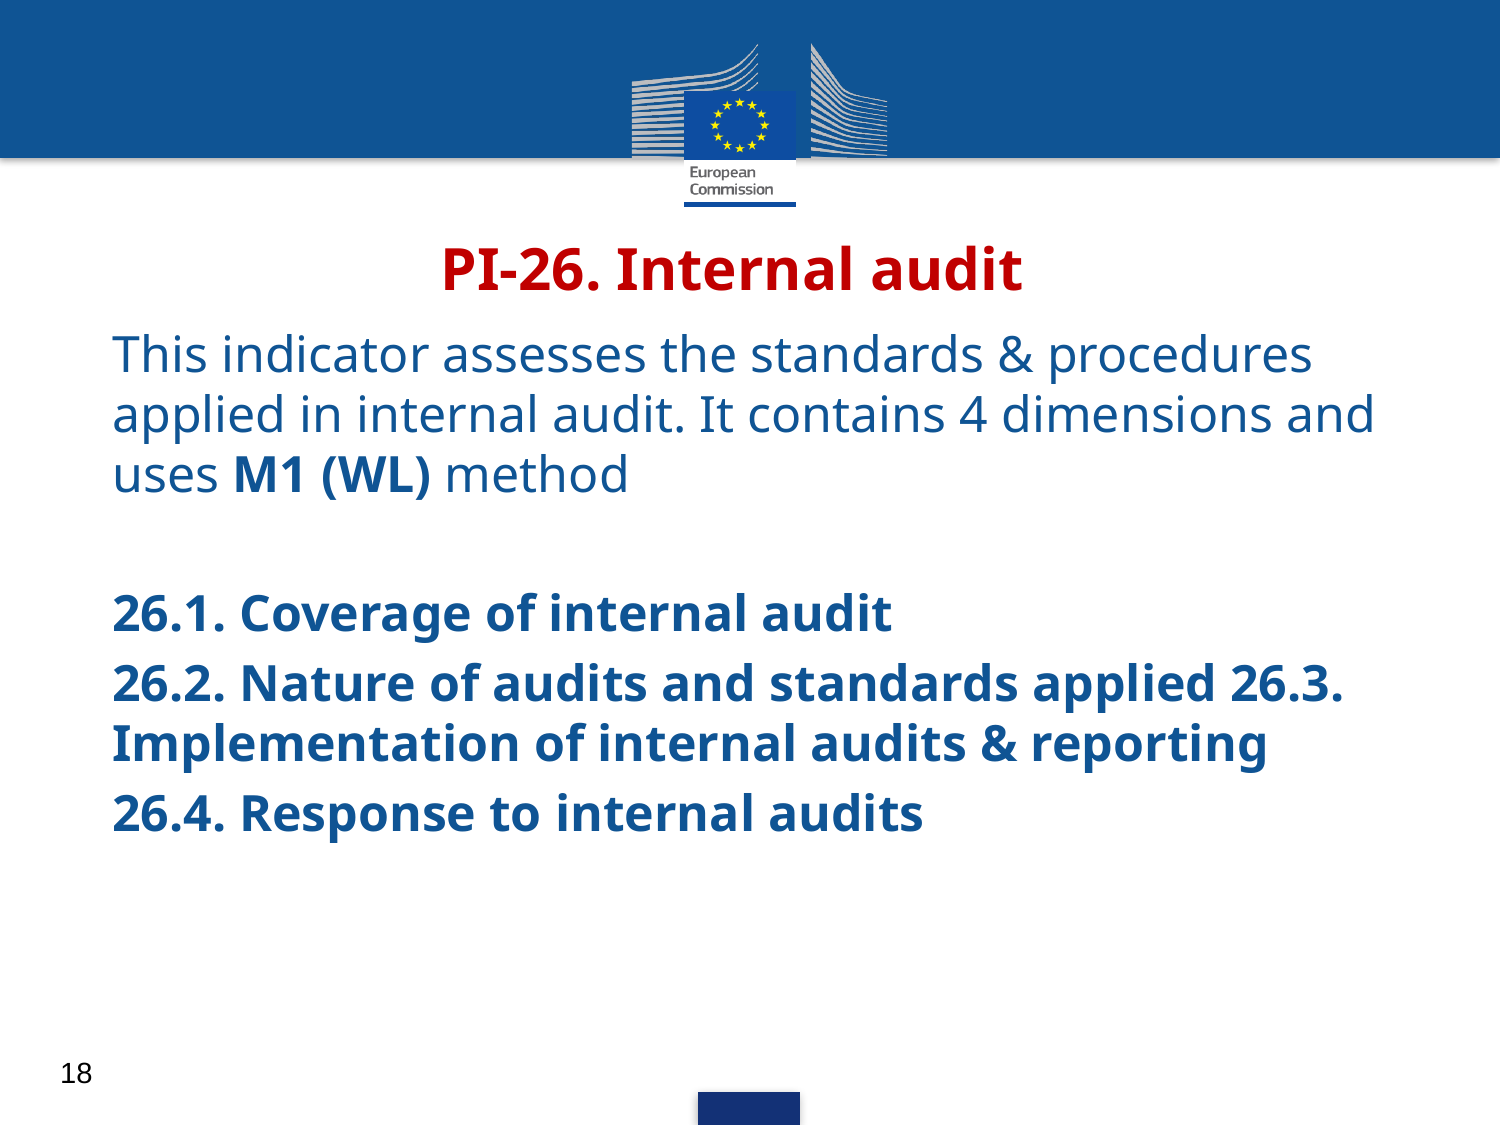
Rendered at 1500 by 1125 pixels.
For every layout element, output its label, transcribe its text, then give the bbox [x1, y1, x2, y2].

list This indicator assesses the standards & procedures applied in internal audit. It contains 4 dimensions and uses M1 (WL) method 26.1. Coverage of internal audit 26.2. Nature of audits and standards applied 26.3. Implementation of internal audits & reporting 26.4. Response to internal audits [41, 314, 1415, 988]
slide_number 18 [0, 1046, 108, 1125]
title PI-26. Internal audit [64, 219, 1415, 314]
